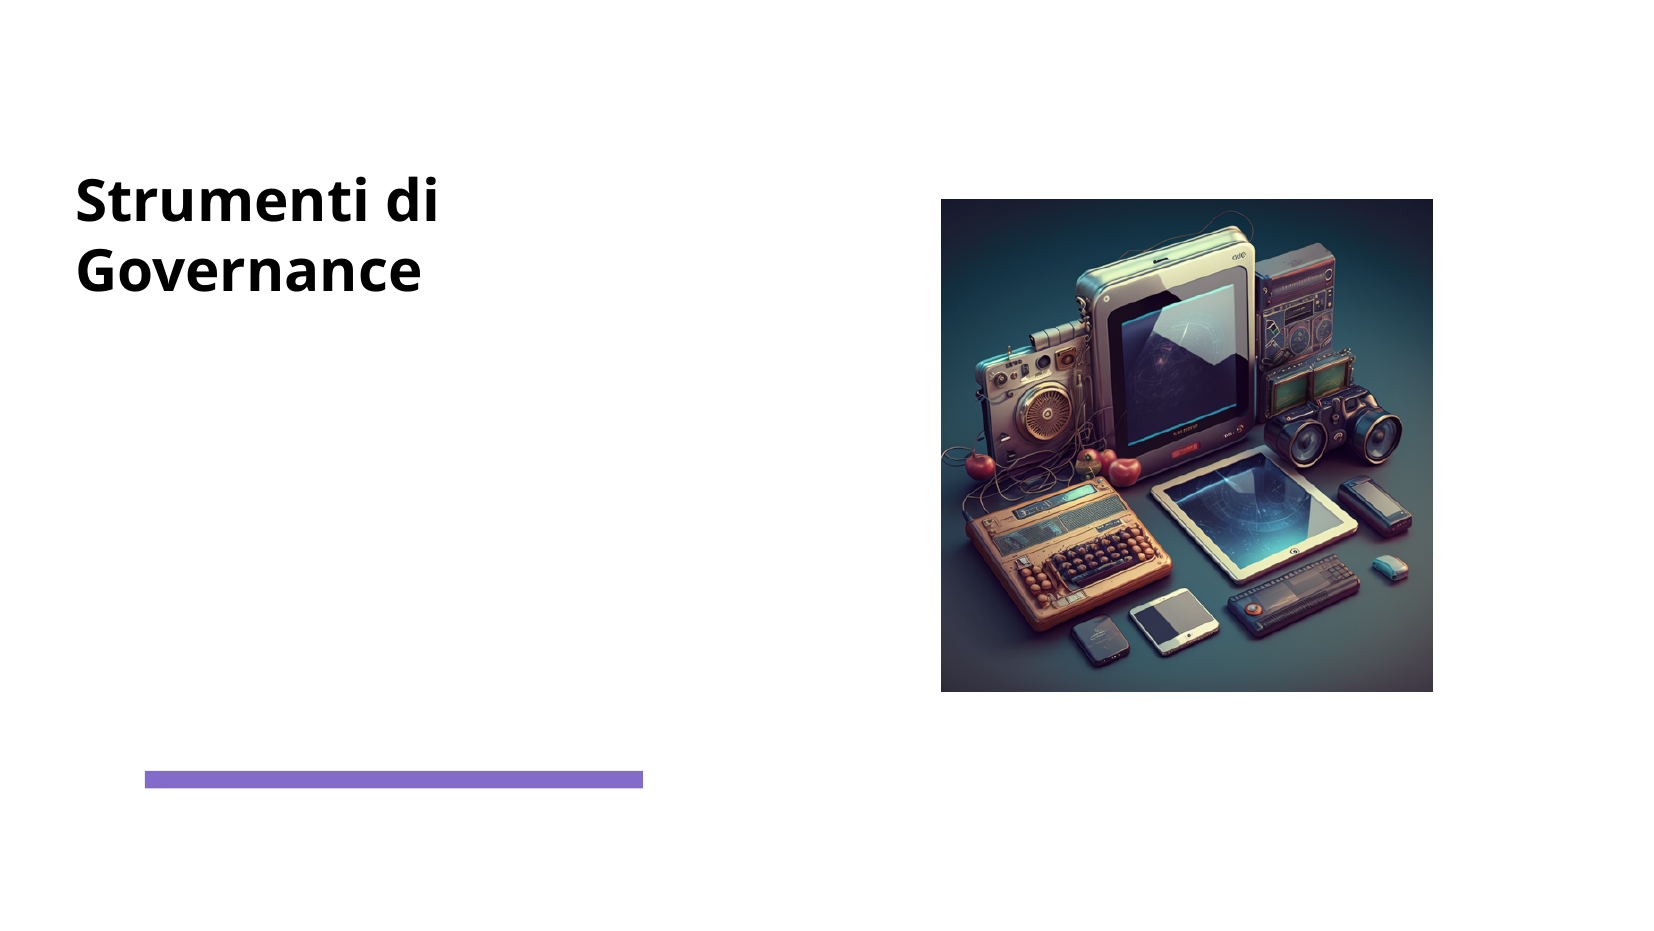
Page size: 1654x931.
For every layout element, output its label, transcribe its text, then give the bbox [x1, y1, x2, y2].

title Strumenti di Governance [74, 162, 712, 305]
picture [941, 199, 1433, 692]
